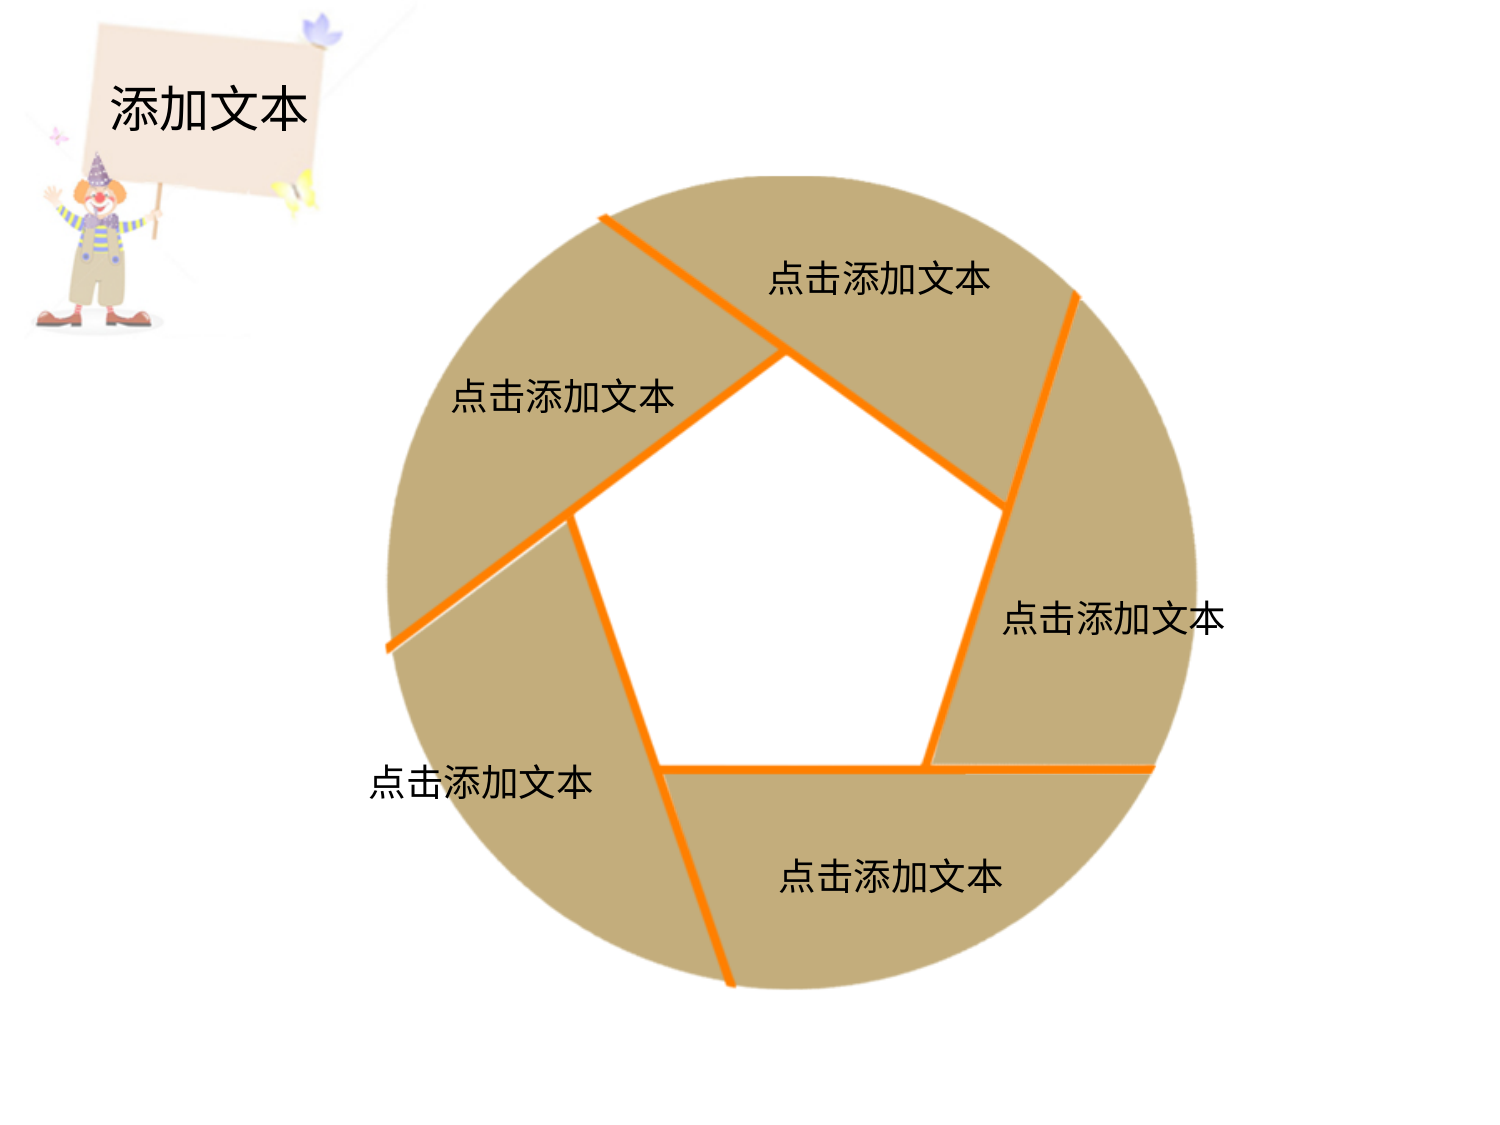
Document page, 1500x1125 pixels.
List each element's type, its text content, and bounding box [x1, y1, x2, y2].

picture [0, 0, 1500, 1125]
text_box 添加文本 [95, 70, 325, 145]
